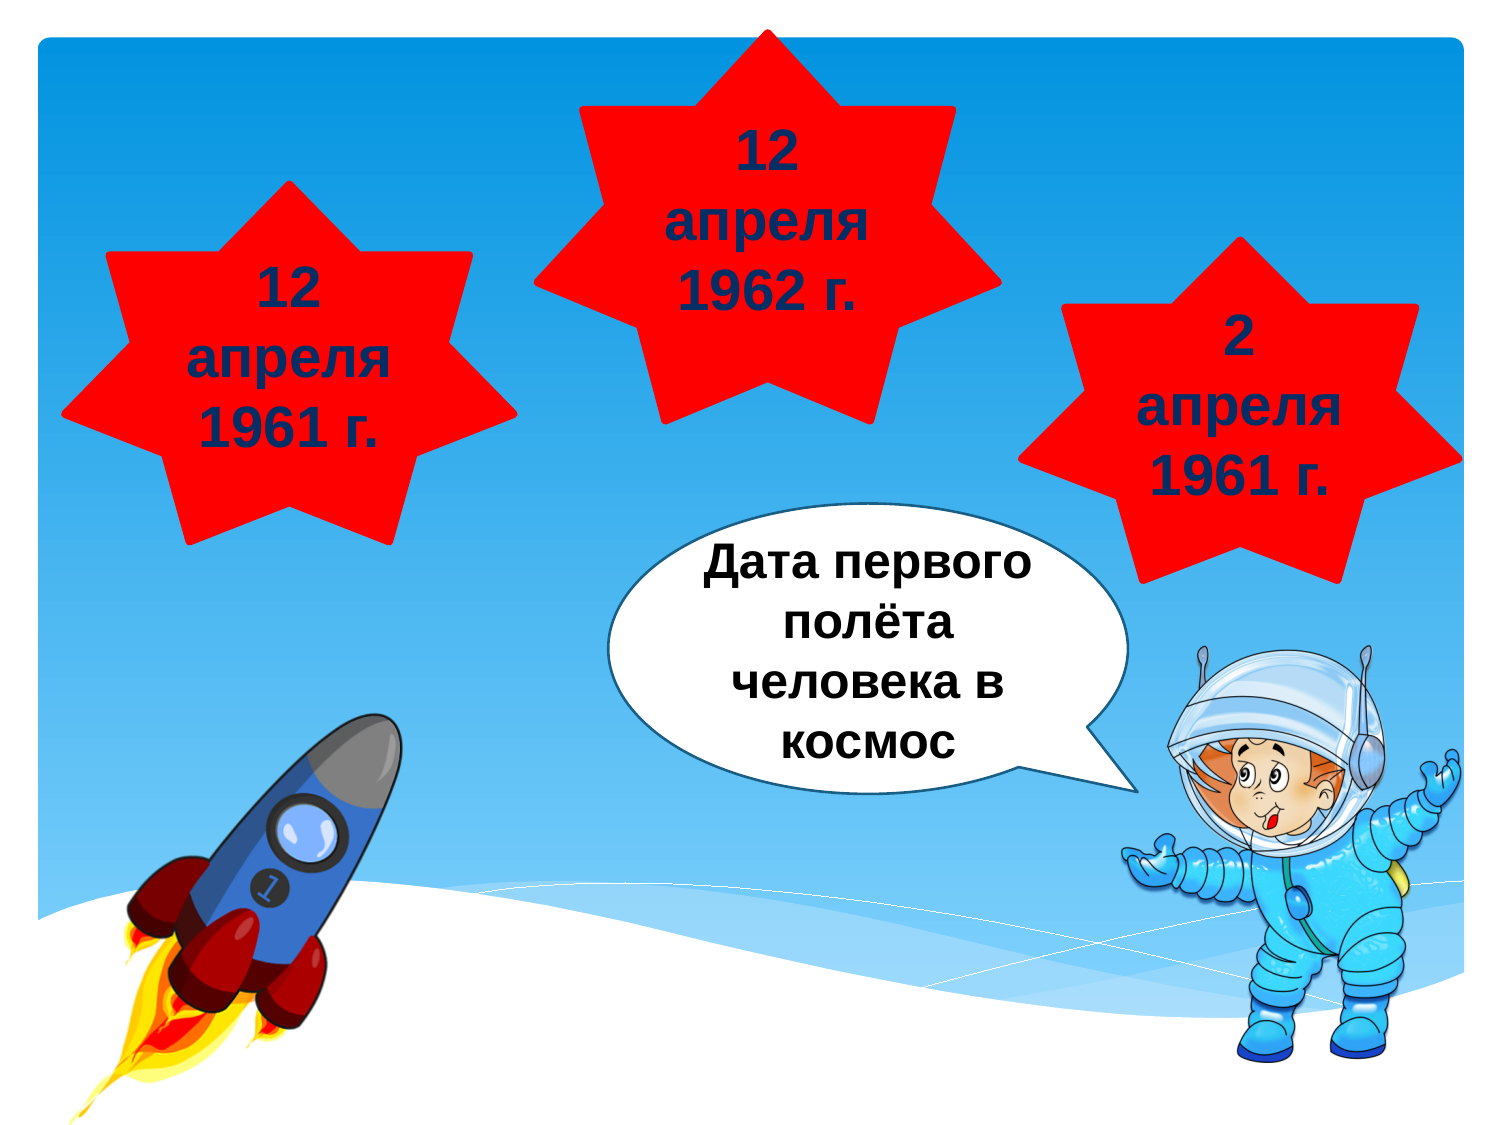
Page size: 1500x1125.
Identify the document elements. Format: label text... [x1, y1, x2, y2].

picture [64, 703, 408, 1125]
picture [1080, 574, 1500, 1125]
text_box 12 апреля 1961 г. [63, 183, 516, 543]
text_box 12 апреля 1962 г. [536, 31, 1000, 422]
picture [775, 37, 956, 175]
text_box Дата первого полёта человека в космос [606, 502, 1091, 796]
picture [580, 37, 761, 175]
text_box 2 апреля 1961 г. [1020, 239, 1461, 572]
